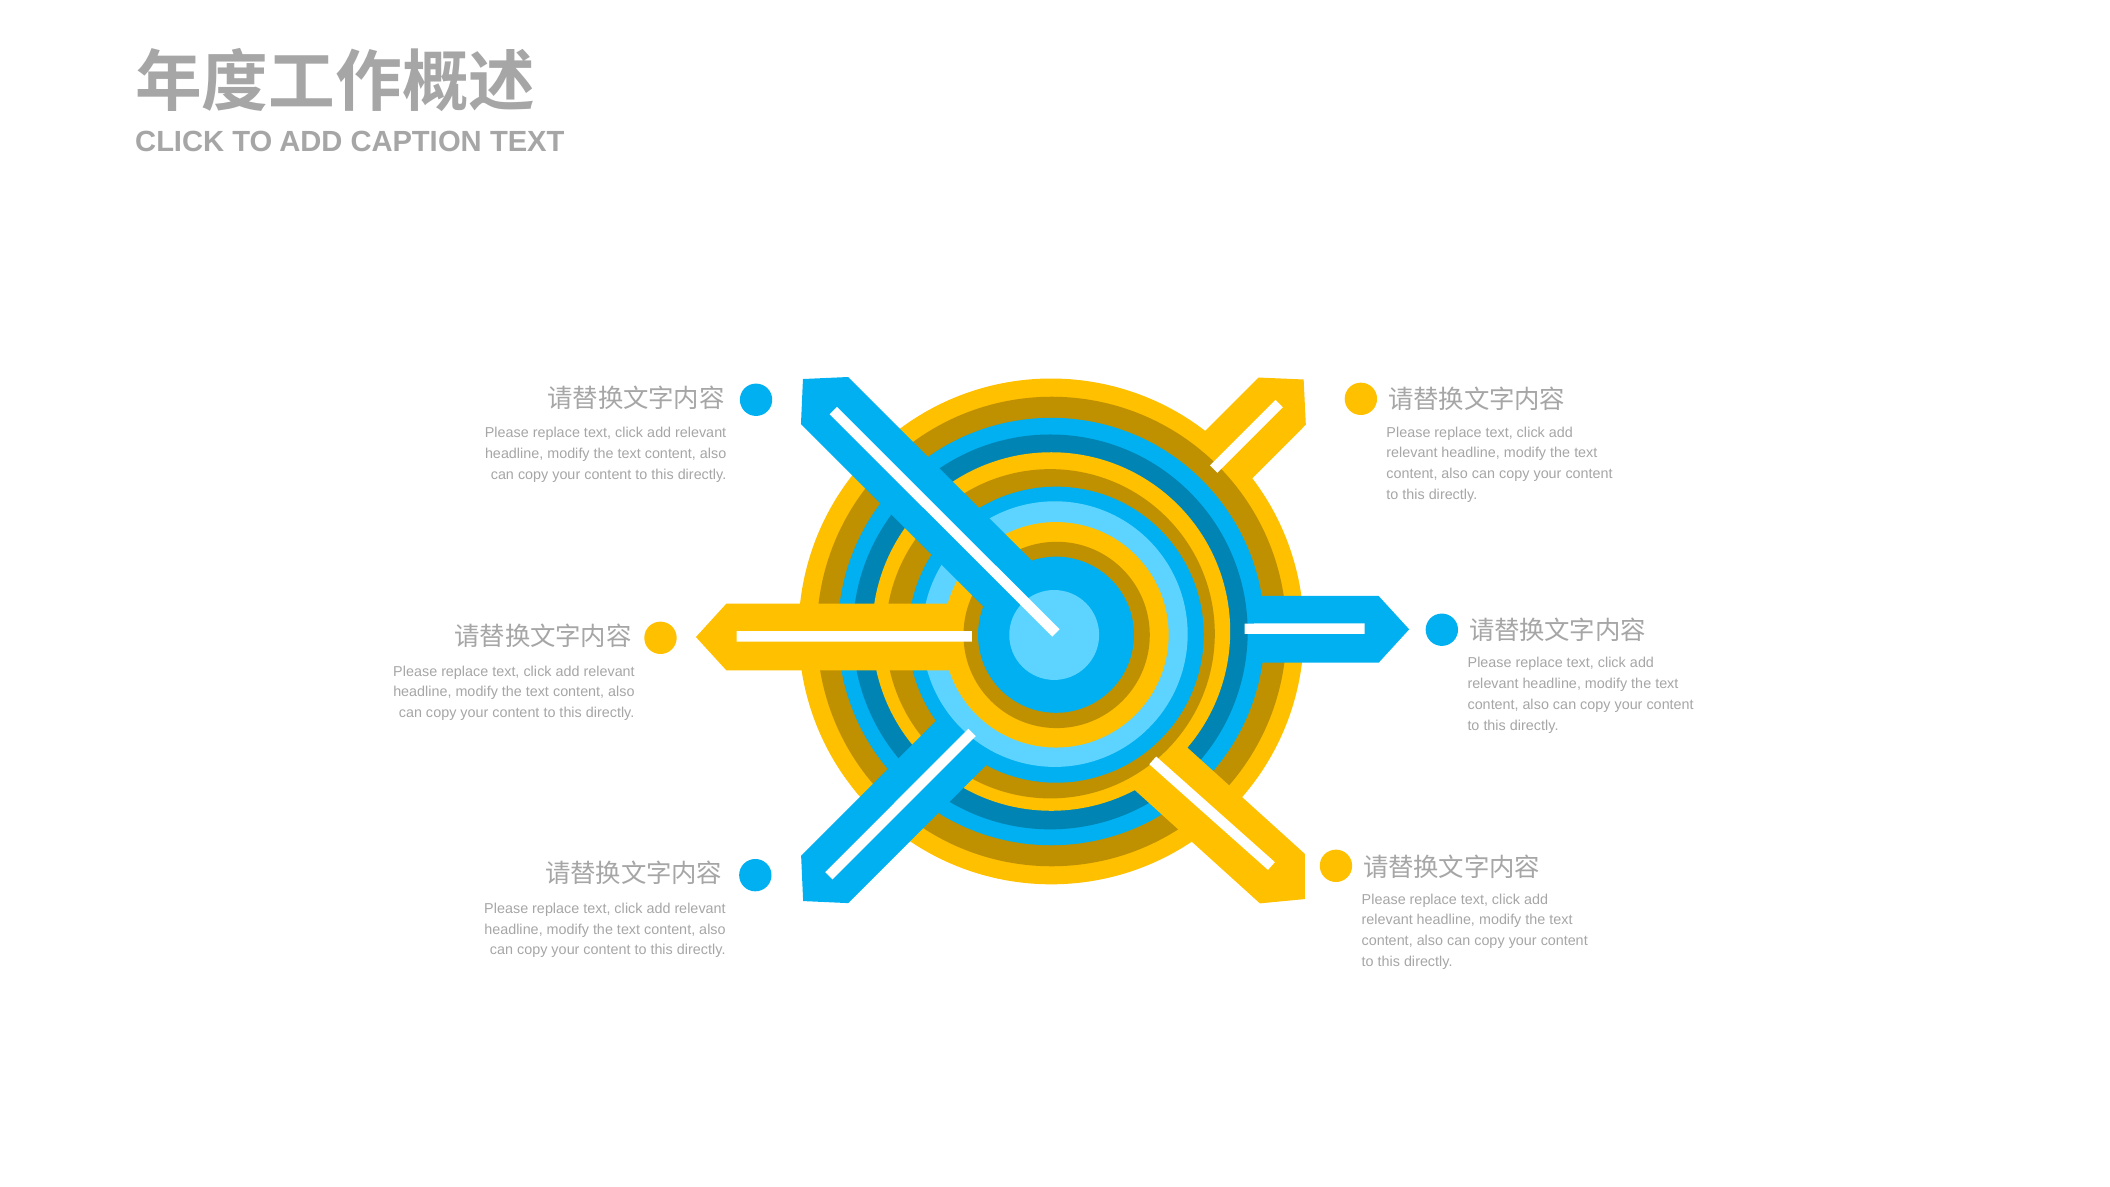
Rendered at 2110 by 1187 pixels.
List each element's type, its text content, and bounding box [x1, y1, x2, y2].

text_box CLICK TO ADD CAPTION TEXT [135, 122, 596, 158]
text_box 请替换文字内容 [524, 377, 728, 411]
text_box [1319, 849, 1353, 883]
text_box [644, 621, 677, 654]
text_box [1135, 377, 1306, 417]
text_box Please replace text, click add relevant headline, modify the text content, also can copy your content to this directly. [391, 658, 636, 721]
text_box 年度工作概述 [135, 38, 596, 119]
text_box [800, 376, 1135, 713]
text_box 请替换文字内容 [1360, 843, 1556, 882]
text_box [1135, 452, 1305, 904]
text_box 请替换文字内容 [523, 852, 726, 887]
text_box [695, 522, 1169, 748]
text_box 请替换文字内容 [432, 615, 635, 649]
text_box [739, 858, 772, 892]
text_box [739, 383, 773, 416]
text_box Please replace text, click add relevant headline, modify the text content, also can copy your content to this directly. [483, 420, 728, 483]
text_box Please replace text, click add relevant headline, modify the text content, also can copy your content to this directly. [1361, 886, 1597, 959]
text_box Please replace text, click add relevant headline, modify the text content, also can copy your content to this directly. [1467, 650, 1703, 723]
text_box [1135, 417, 1410, 846]
text_box [1344, 382, 1378, 415]
text_box 请替换文字内容 [1466, 607, 1662, 646]
text_box 请替换文字内容 [1385, 376, 1581, 415]
text_box [1425, 613, 1459, 646]
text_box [801, 486, 1204, 904]
text_box Please replace text, click add relevant headline, modify the text content, also can copy your content to this directly. [482, 895, 727, 959]
text_box Please replace text, click add relevant headline, modify the text content, also can copy your content to this directly. [1410, 419, 1622, 492]
